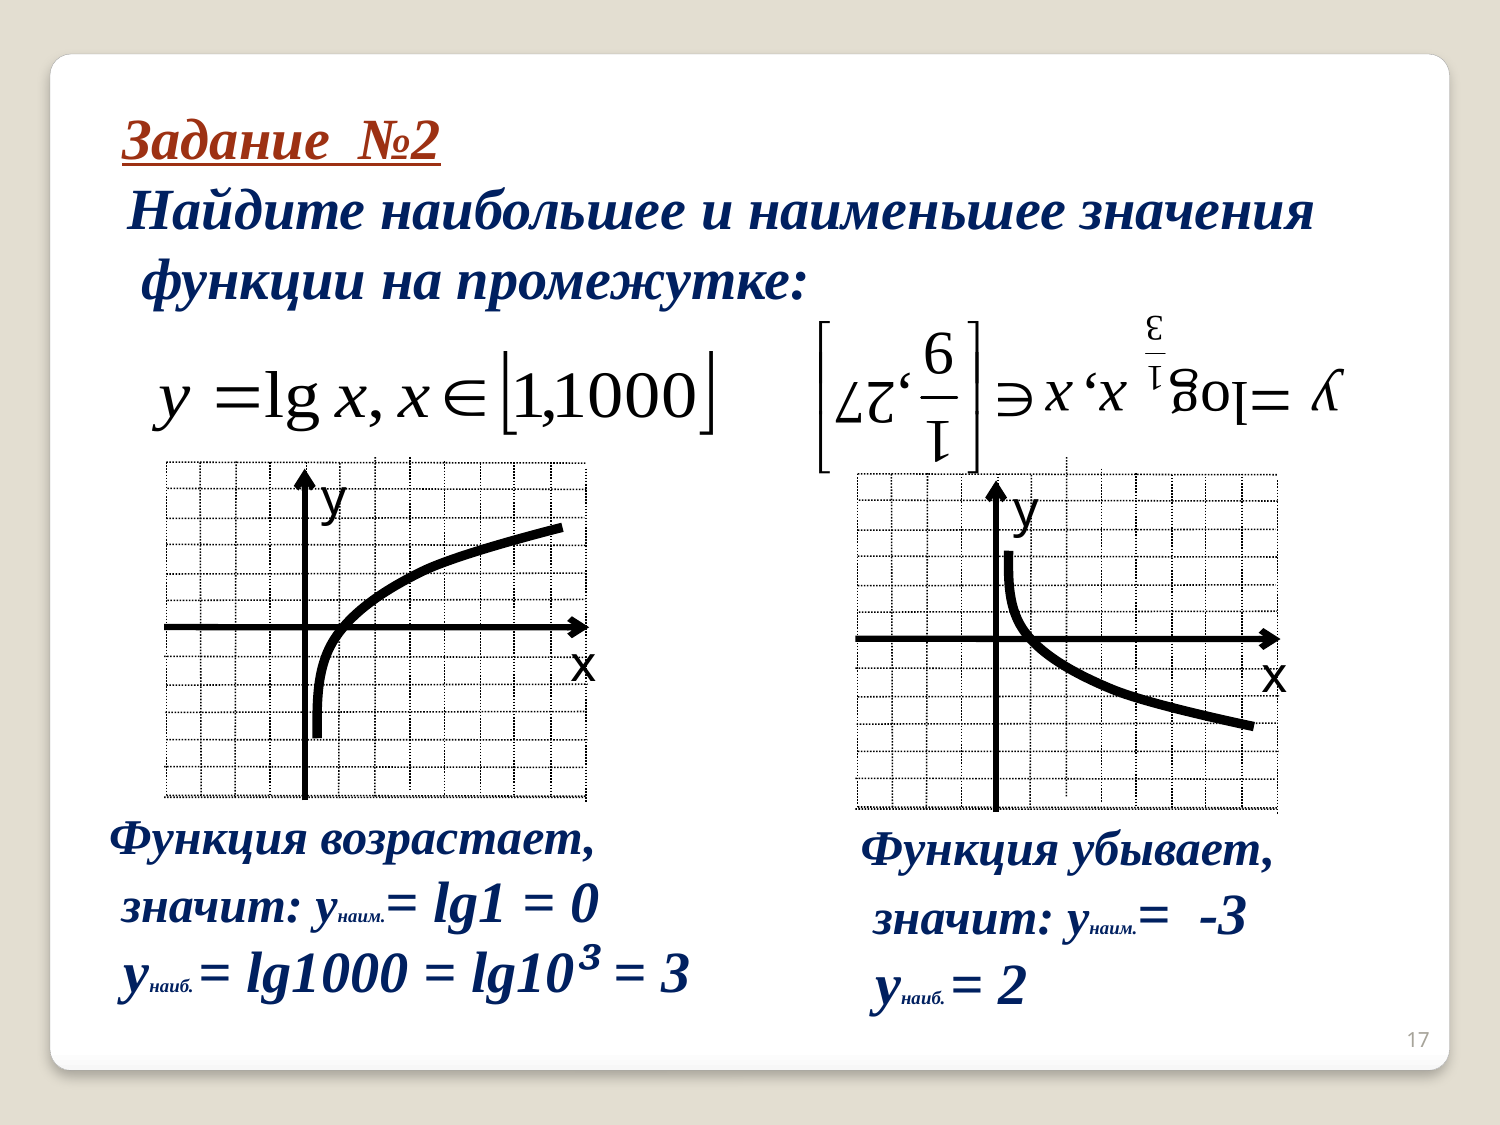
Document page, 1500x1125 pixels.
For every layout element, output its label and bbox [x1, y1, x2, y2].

slide_number [1369, 1002, 1445, 1063]
text_box [140, 351, 727, 446]
text_box [94, 456, 706, 1012]
text_box [107, 93, 1355, 1024]
